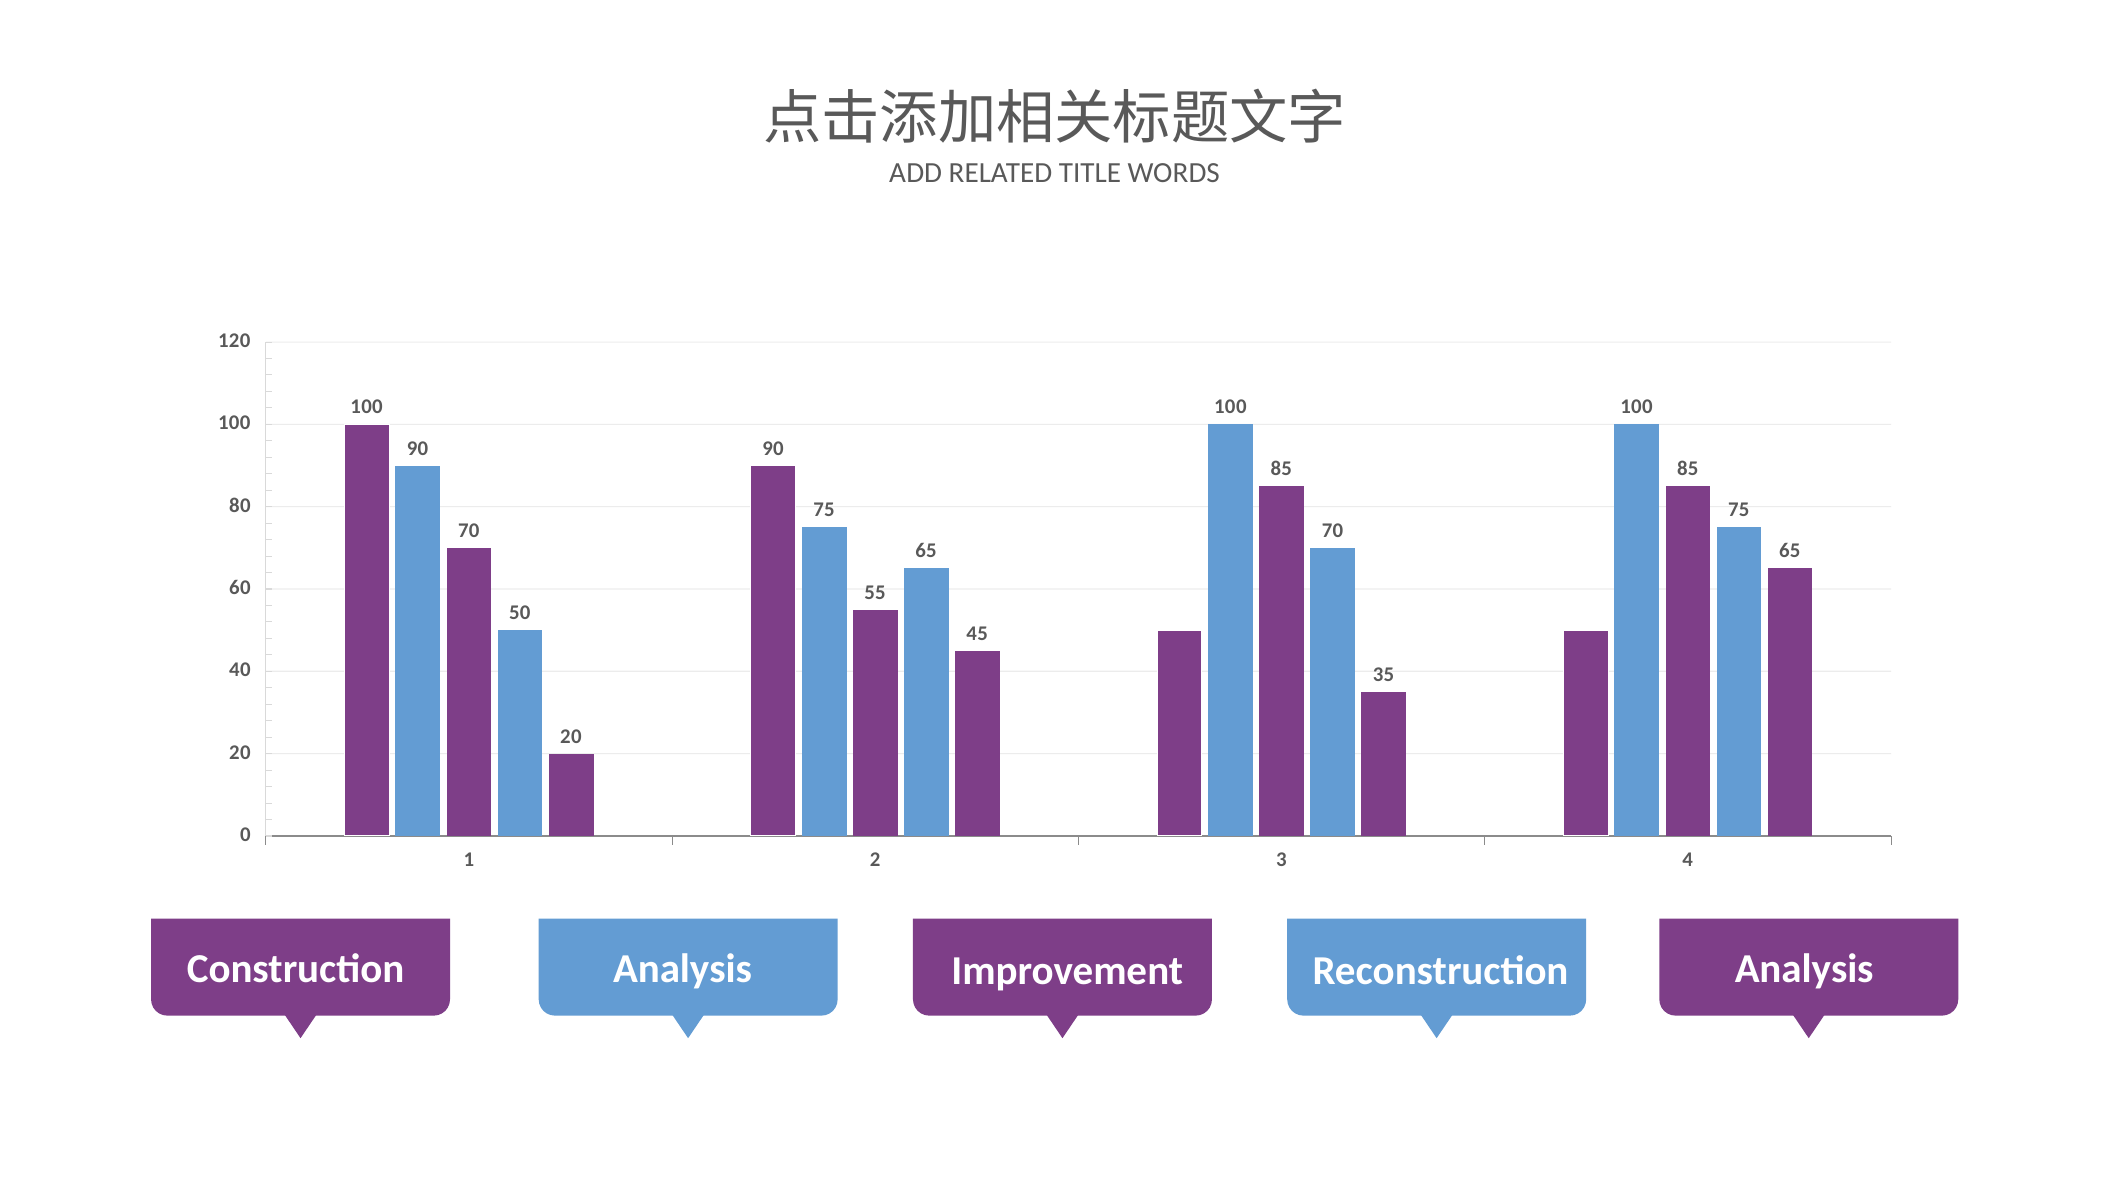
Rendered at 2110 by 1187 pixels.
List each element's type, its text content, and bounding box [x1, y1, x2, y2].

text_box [538, 918, 838, 1039]
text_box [151, 918, 451, 1039]
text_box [1659, 918, 1959, 1039]
text_box 点击添加相关标题文字 [747, 71, 1362, 158]
chart [183, 320, 1926, 883]
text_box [1287, 918, 1587, 1039]
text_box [912, 918, 1212, 1039]
text_box ADD RELATED TITLE WORDS [873, 144, 1237, 196]
